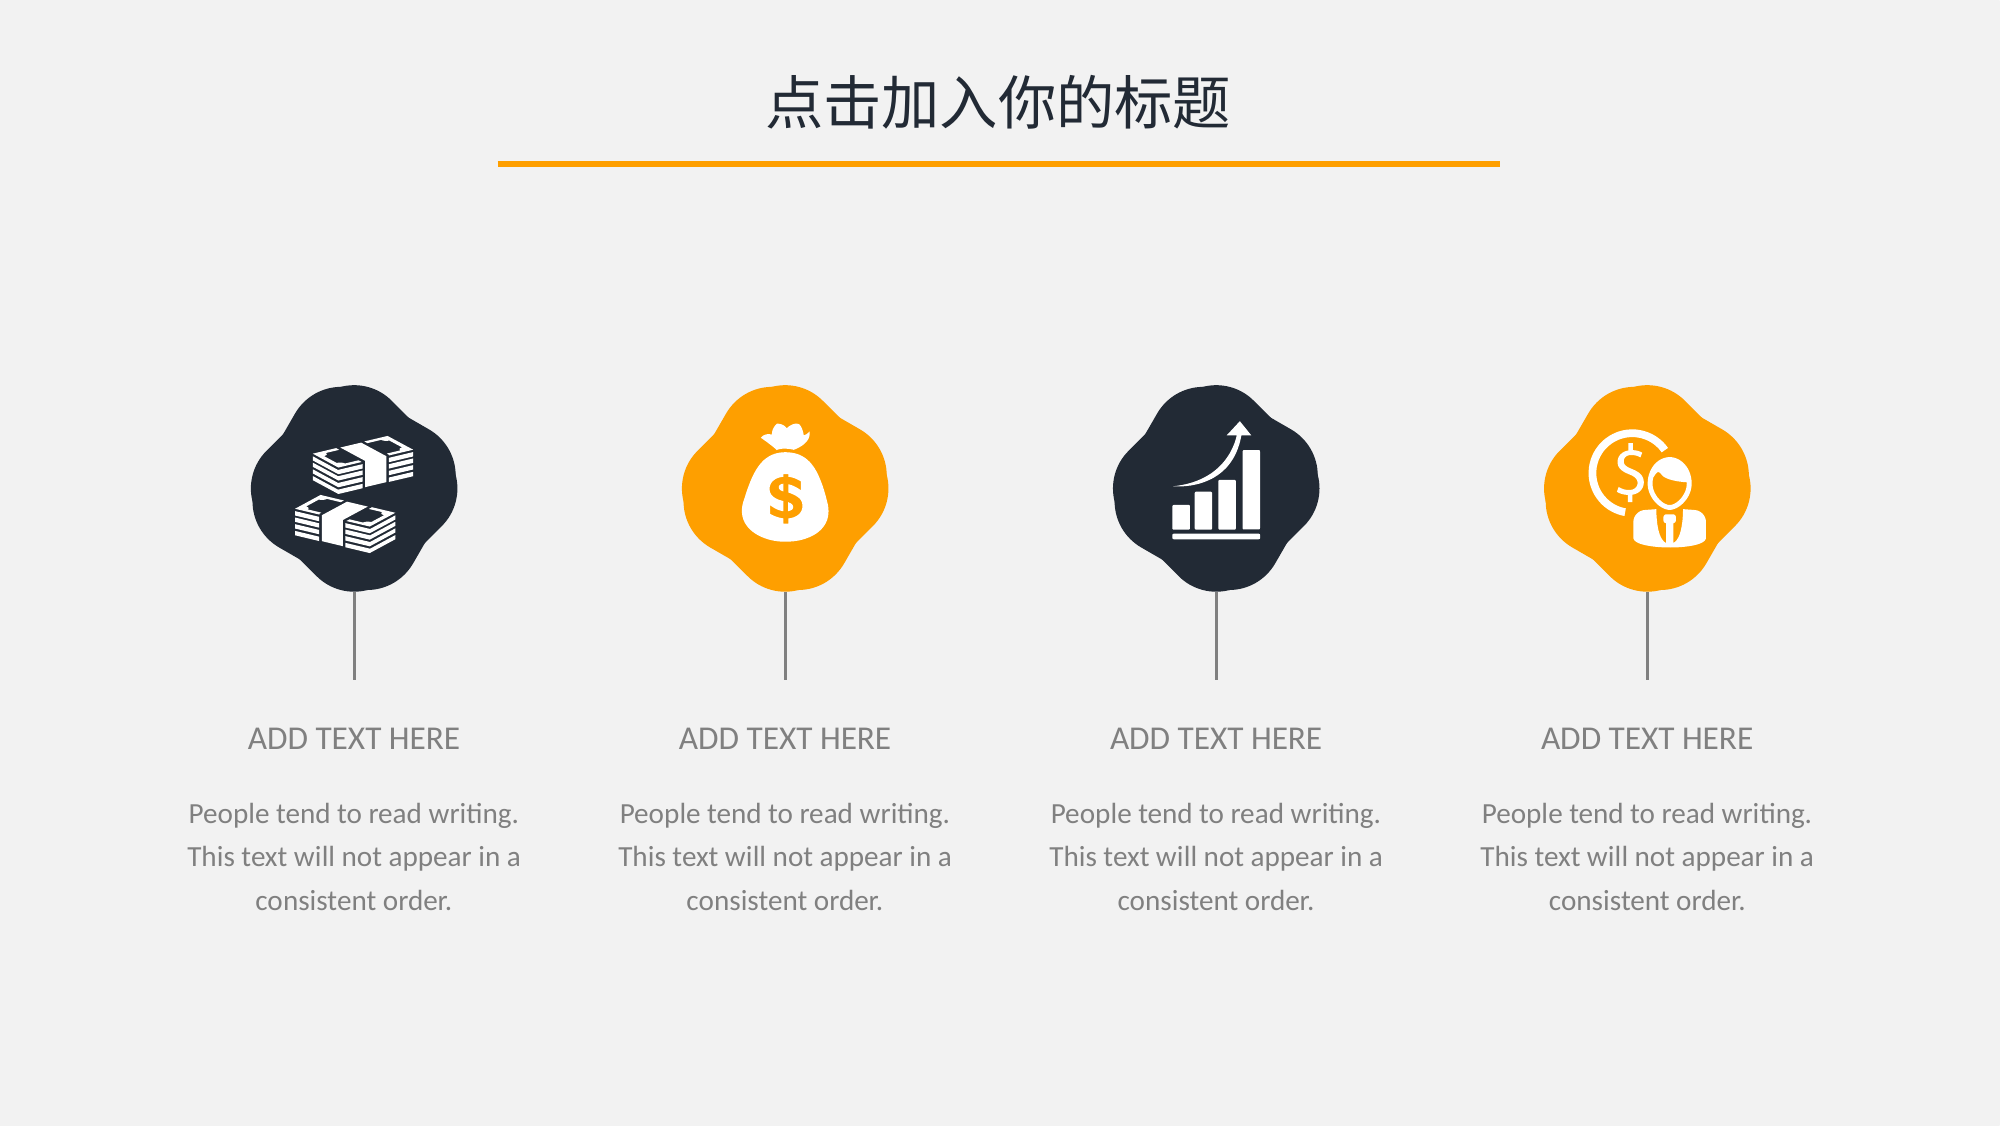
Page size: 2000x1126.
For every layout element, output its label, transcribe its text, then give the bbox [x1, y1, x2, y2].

text_box People tend to read writing. This text will not appear in a consistent order. [1440, 777, 1854, 924]
text_box ADD TEXT HERE [664, 698, 907, 764]
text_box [265, 399, 443, 578]
text_box People tend to read writing. This text will not appear in a consistent order. [578, 777, 992, 924]
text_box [1558, 399, 1737, 578]
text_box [497, 65, 1501, 165]
text_box ADD TEXT HERE [232, 698, 476, 764]
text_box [696, 399, 874, 578]
text_box People tend to read writing. This text will not appear in a consistent order. [1009, 777, 1423, 924]
text_box People tend to read writing. This text will not appear in a consistent order. [147, 777, 561, 924]
text_box ADD TEXT HERE [1526, 698, 1769, 764]
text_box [1127, 399, 1305, 578]
text_box ADD TEXT HERE [1095, 698, 1338, 764]
